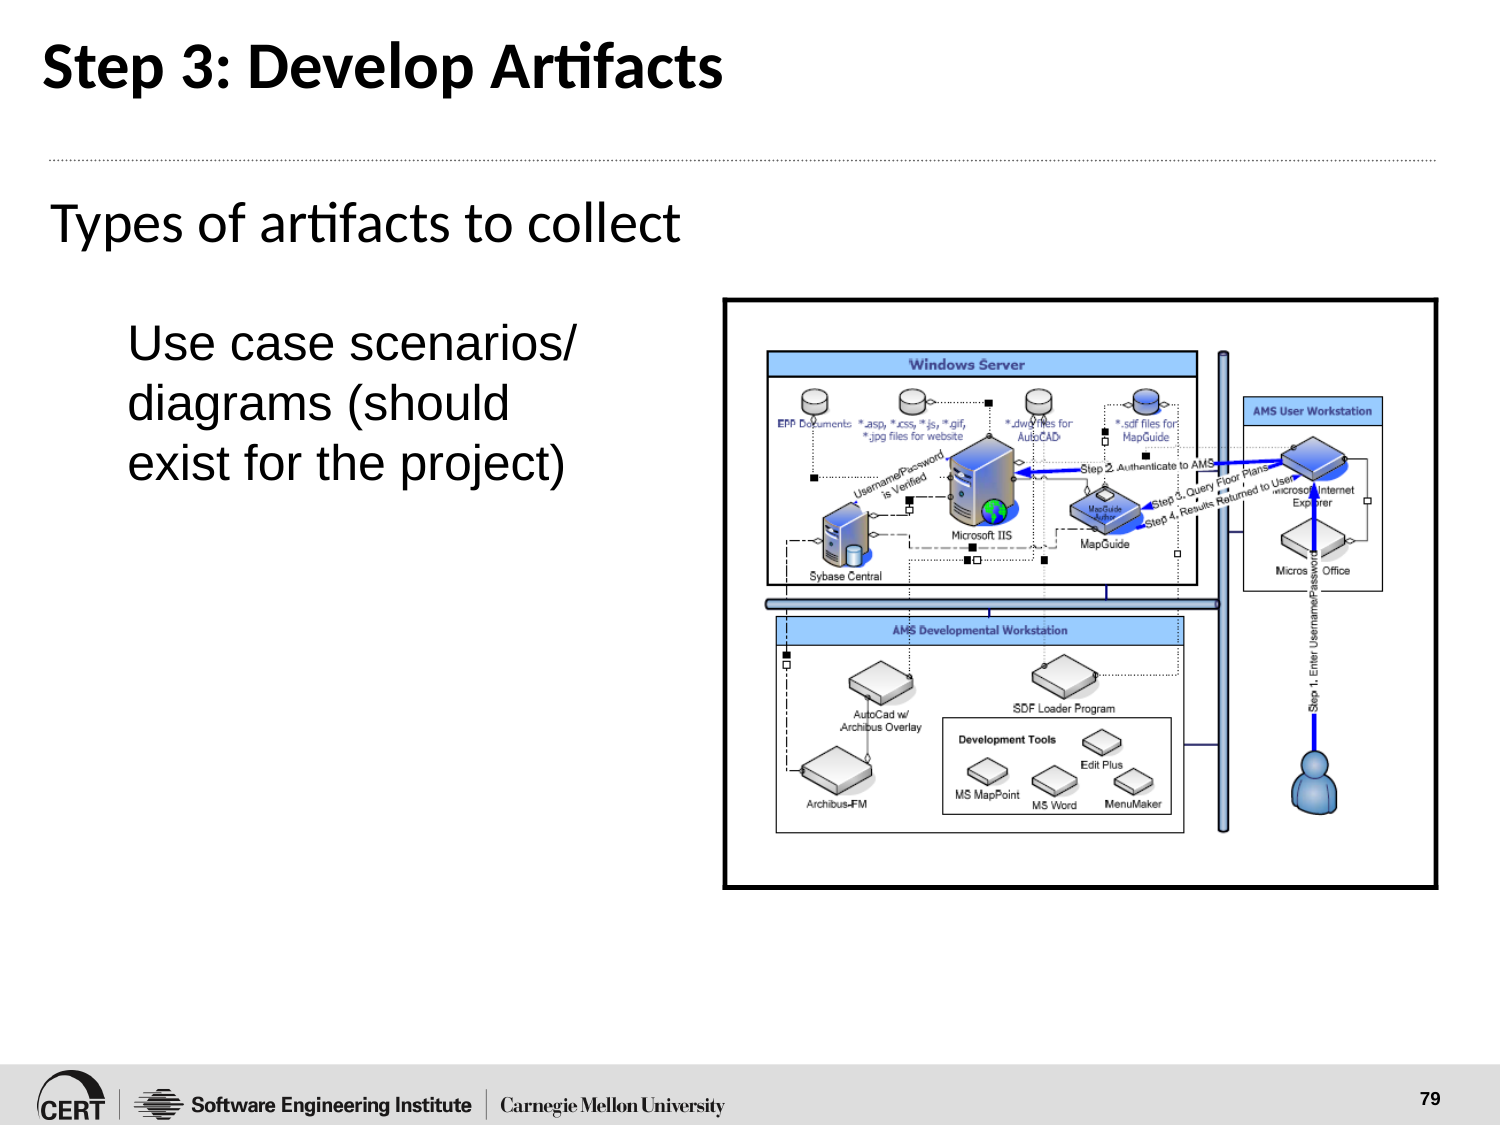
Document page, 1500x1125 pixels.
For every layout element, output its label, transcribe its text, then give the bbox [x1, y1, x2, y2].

picture [762, 348, 1391, 838]
title Step 3: Develop Artifacts [42, 37, 1434, 155]
list Types of artifacts to collect [49, 187, 1438, 1001]
picture [37, 1069, 725, 1122]
text_box Use case scenarios/ diagrams (should exist for the project) [112, 303, 638, 498]
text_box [724, 299, 1437, 888]
